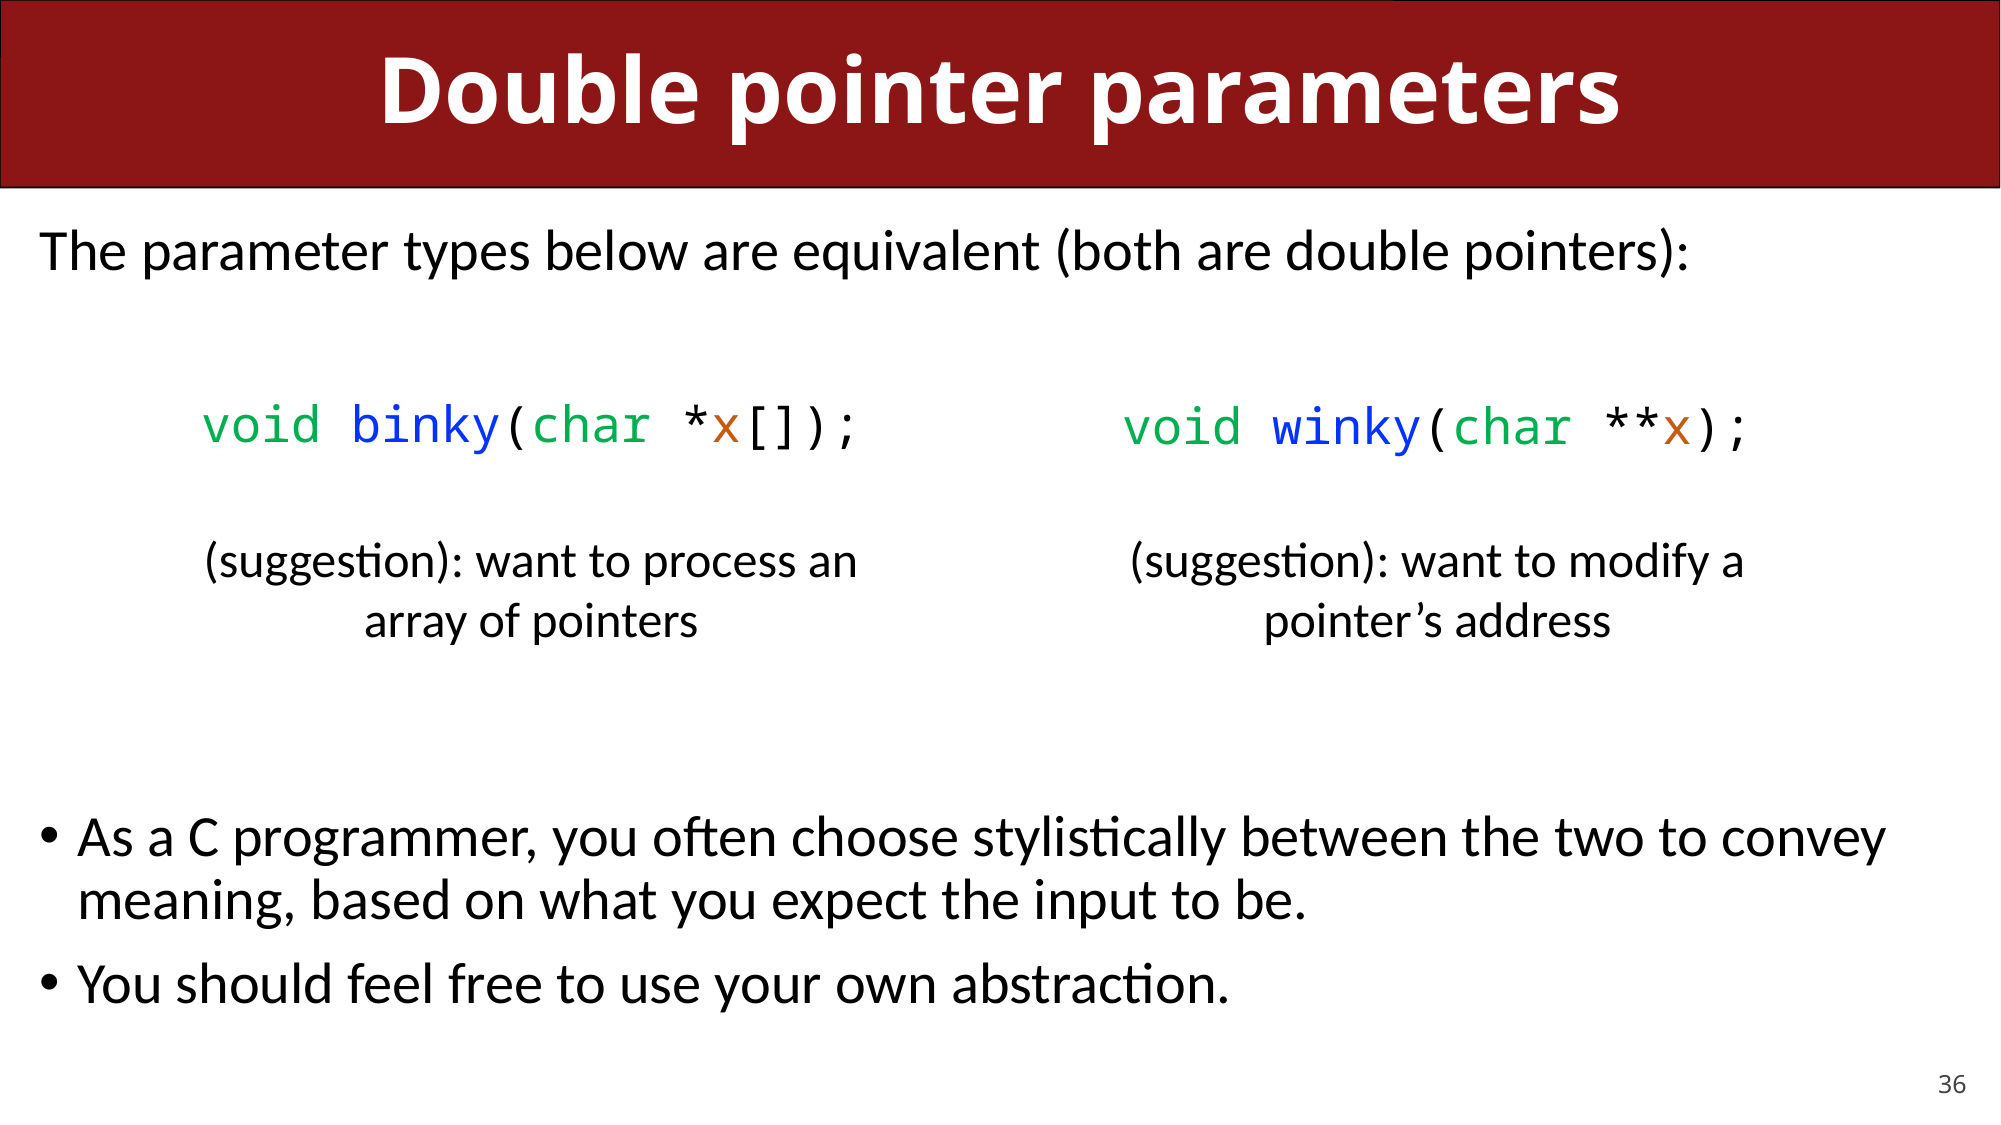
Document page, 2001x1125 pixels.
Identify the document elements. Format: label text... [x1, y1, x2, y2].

text_box (suggestion): want to modify a pointer’s address [1018, 520, 1857, 656]
text_box (suggestion): want to process an array of pointers [112, 520, 950, 656]
text_box void winky(char **x); [1018, 386, 1857, 462]
list The parameter types below are equivalent (both are double pointers): As a C programmer, you often choose stylistically between the two to convey meaning, based on what you expect the input to be. You should feel free to use your own abstraction. [24, 212, 1963, 1063]
title Double pointer parameters [75, 0, 1925, 188]
text_box void binky(char *x[]); [112, 385, 950, 460]
